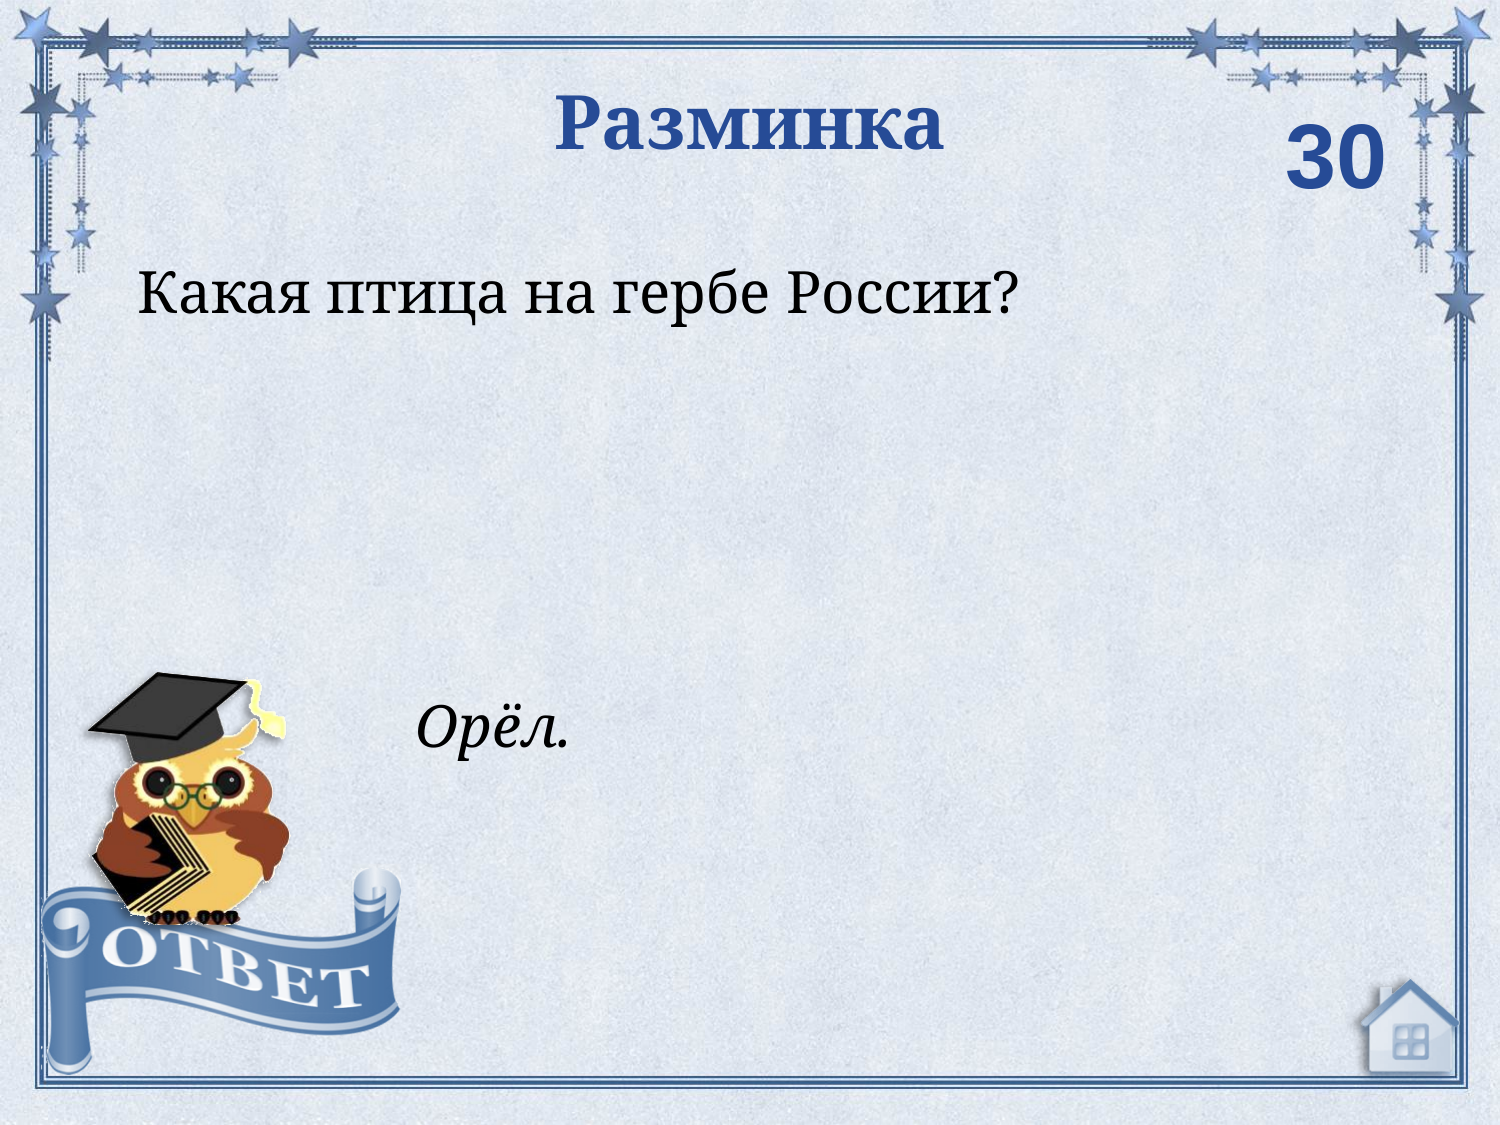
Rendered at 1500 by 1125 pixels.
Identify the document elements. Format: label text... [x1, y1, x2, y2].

picture [0, 0, 1500, 1125]
text_box 30 [1266, 89, 1407, 215]
text_box Какая птица на гербе России? [123, 247, 1378, 333]
text_box Орёл. [400, 681, 1435, 766]
text_box Разминка [301, 66, 1200, 172]
